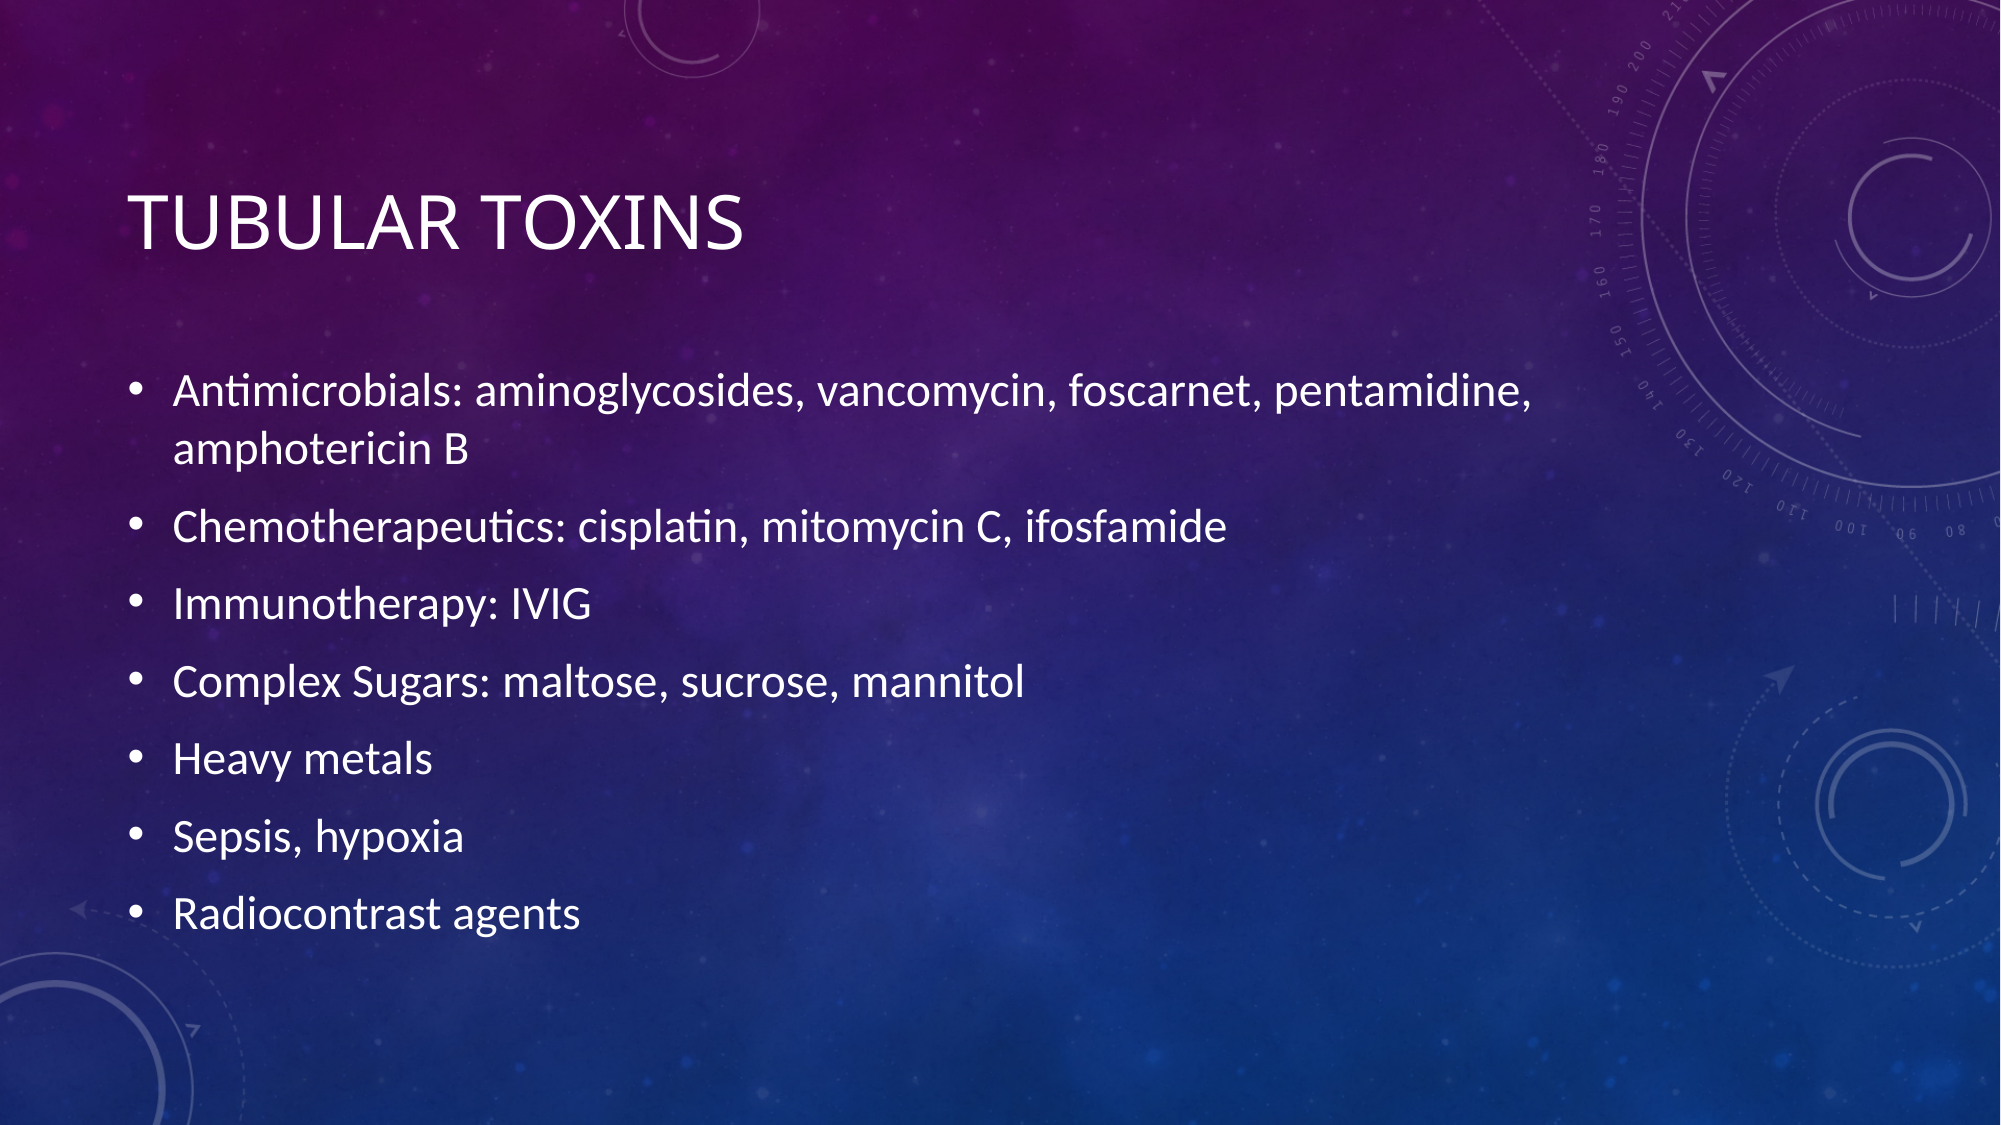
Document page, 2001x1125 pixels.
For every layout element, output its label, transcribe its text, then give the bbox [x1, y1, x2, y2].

title Tubular Toxins [112, 99, 1775, 339]
list Antimicrobials: aminoglycosides, vancomycin, foscarnet, pentamidine, amphotericin B Chemotherapeutics: cisplatin, mitomycin C, ifosfamide Immunotherapy: IVIG Complex Sugars: maltose, sucrose, mannitol Heavy metals Sepsis, hypoxia Radiocontrast agents [112, 351, 1775, 950]
picture [0, 0, 2001, 1125]
